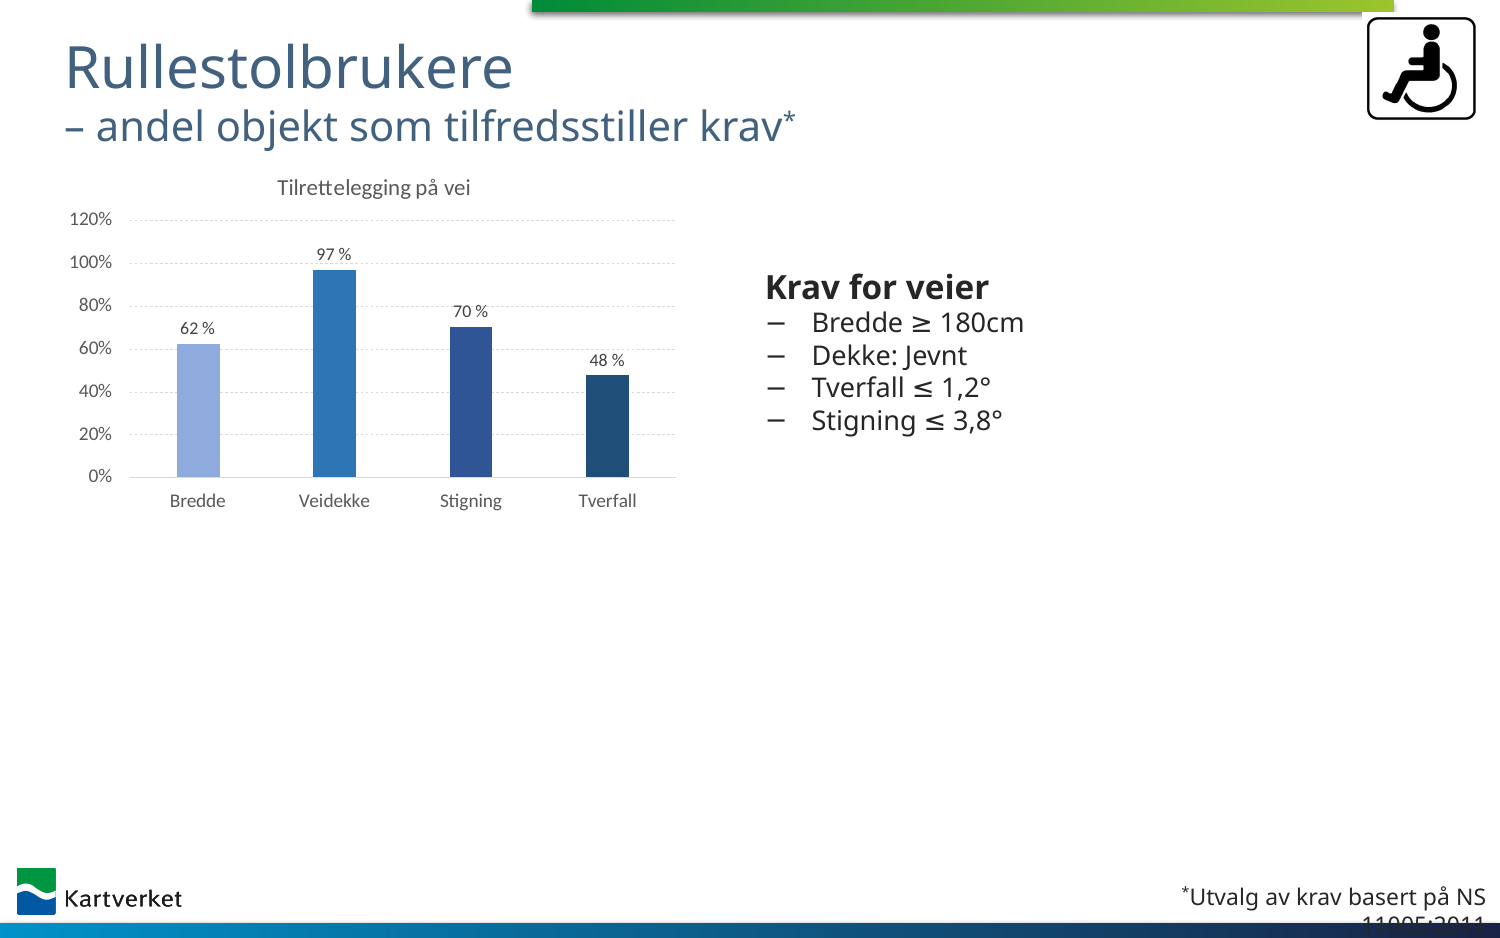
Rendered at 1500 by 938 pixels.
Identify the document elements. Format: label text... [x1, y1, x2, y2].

text_box *Utvalg av krav basert på NS 11005:2011 [1068, 873, 1500, 938]
text_box Krav for veier Bredde ≥ 180cm Dekke: Jevnt Tverfall ≤ 1,2° Stigning ≤ 3,8° [750, 258, 1234, 444]
picture [62, 166, 687, 519]
picture [1362, 12, 1481, 126]
text_box Rullestolbrukere – andel objekt som tilfredsstiller krav* [49, 25, 1431, 158]
